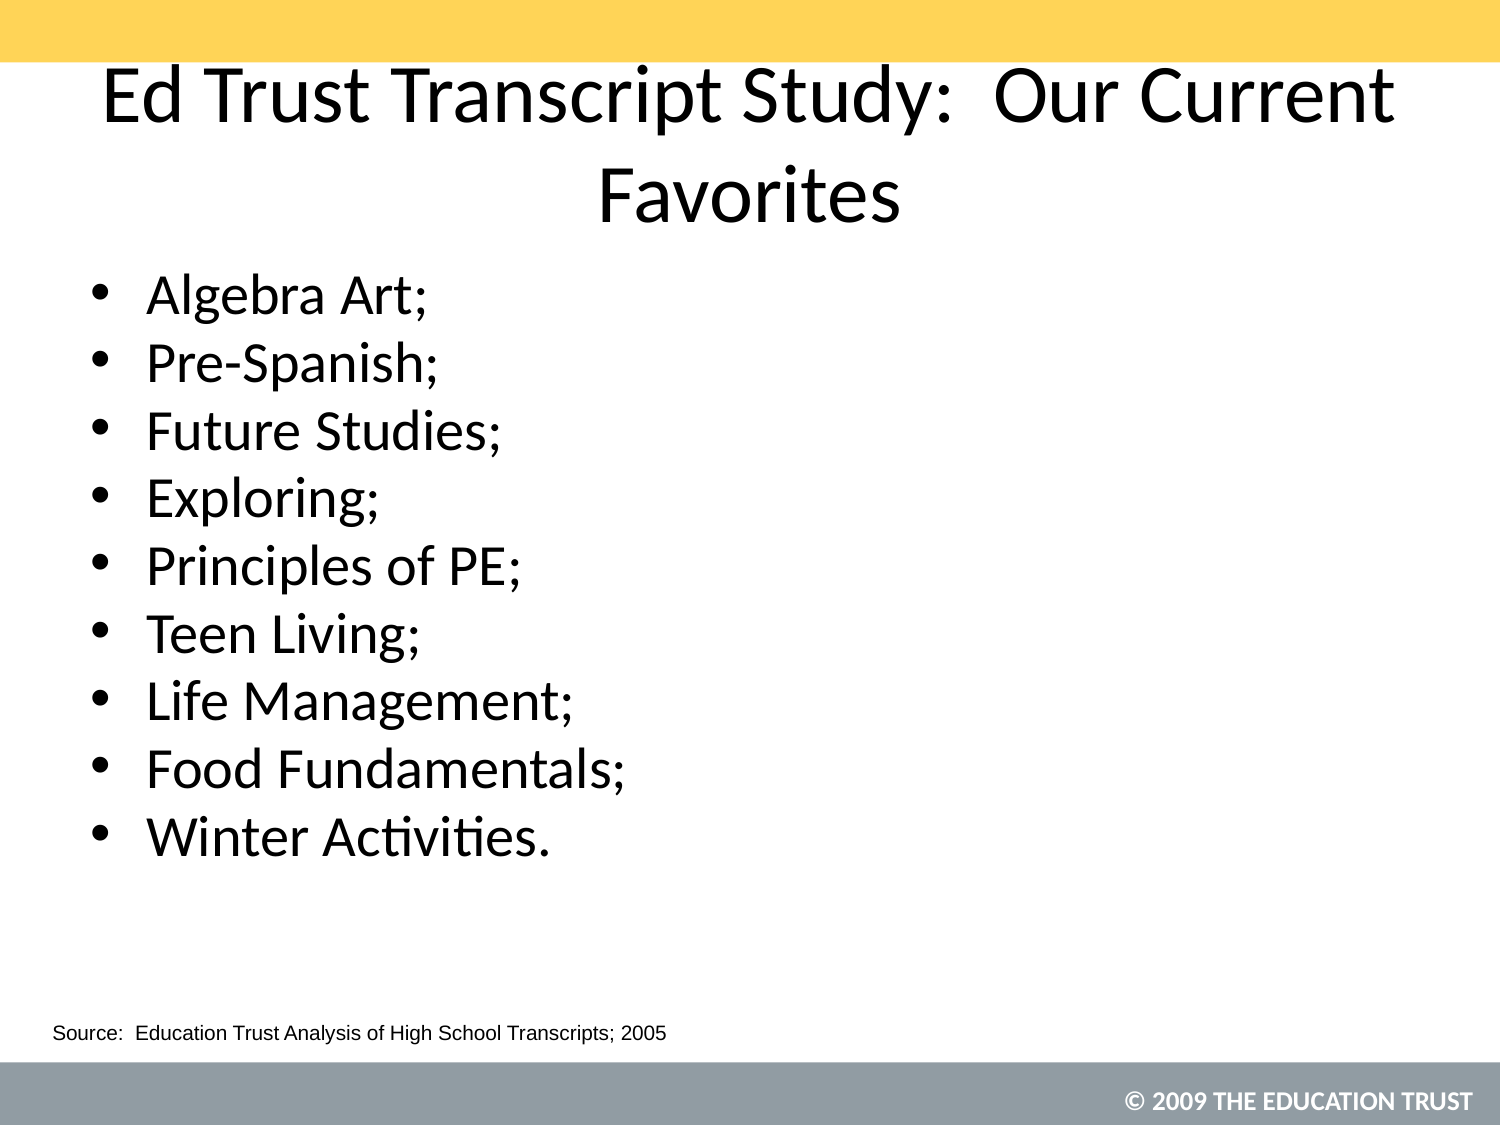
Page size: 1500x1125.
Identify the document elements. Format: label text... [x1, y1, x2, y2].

text_box Source: Education Trust Analysis of High School Transcripts; 2005 [37, 1012, 1338, 1053]
title Ed Trust Transcript Study: Our Current Favorites [74, 44, 1426, 233]
list Algebra Art; Pre-Spanish; Future Studies; Exploring; Principles of PE; Teen Living; Life Management; Food Fundamentals; Winter Activities. [74, 262, 1426, 1006]
